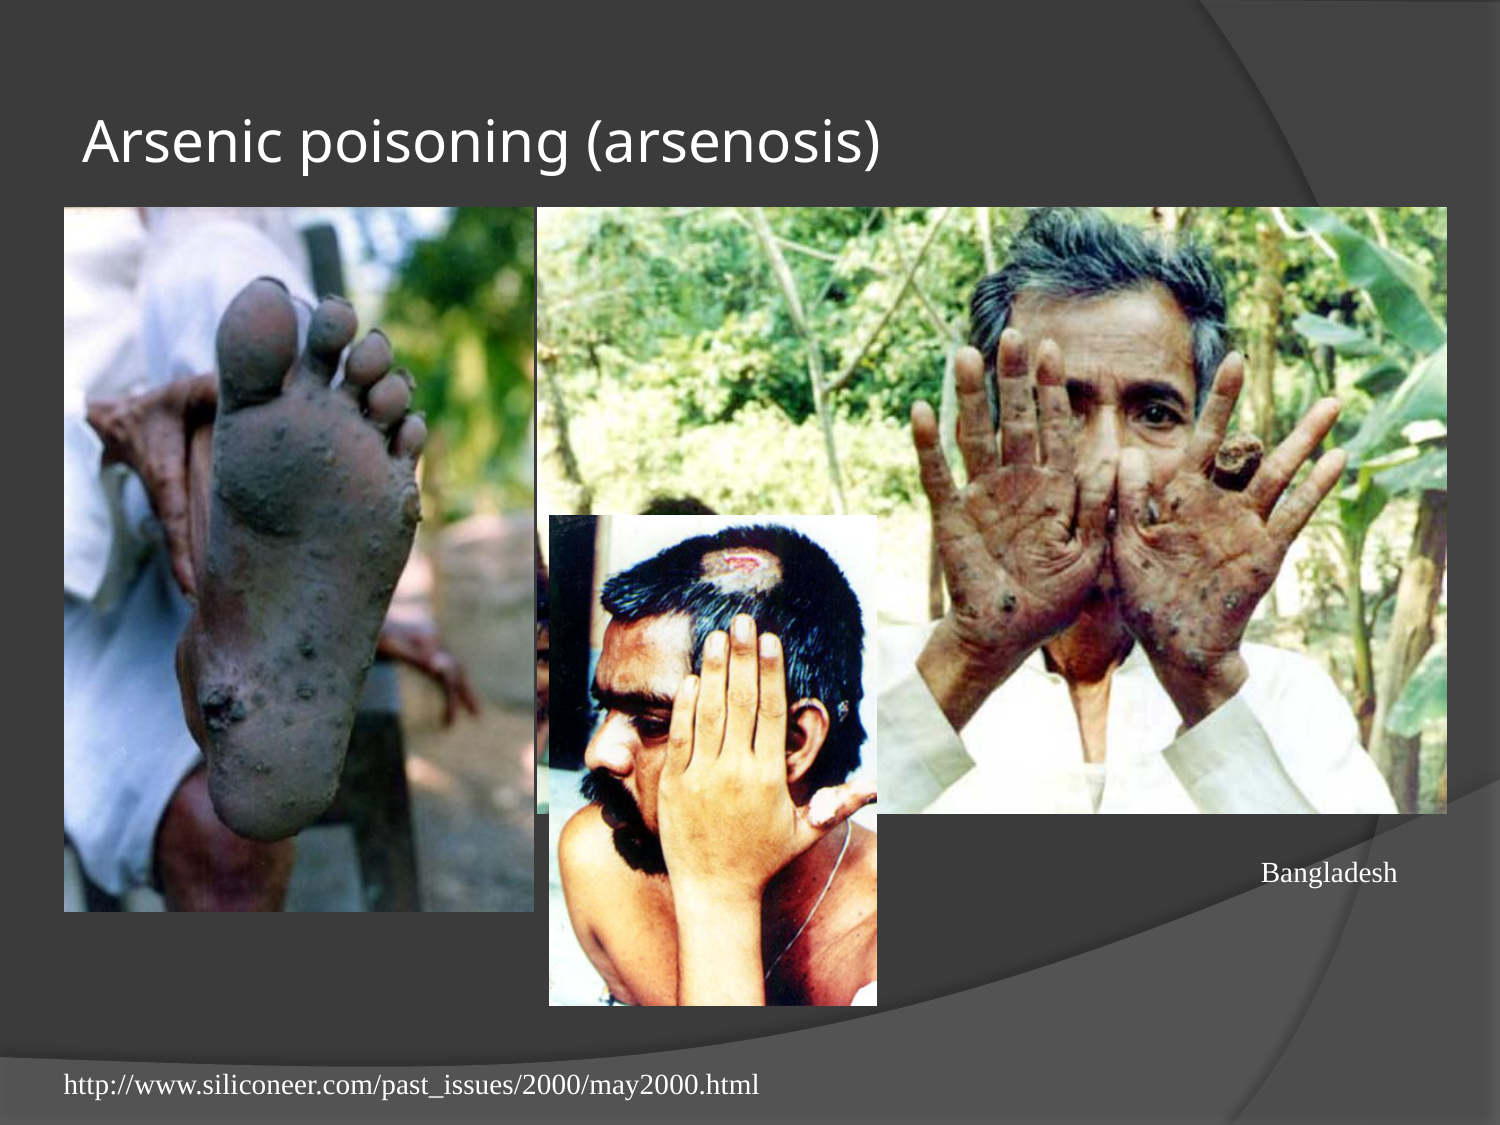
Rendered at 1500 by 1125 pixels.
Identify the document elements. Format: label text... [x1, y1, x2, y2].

picture [64, 207, 534, 912]
text_box Bangladesh [1246, 846, 1413, 896]
title Arsenic poisoning (arsenosis) [75, 45, 1300, 199]
picture [543, 207, 1448, 814]
text_box http://www.siliconeer.com/past_issues/2000/may2000.html [48, 1058, 776, 1108]
picture [548, 515, 877, 1007]
